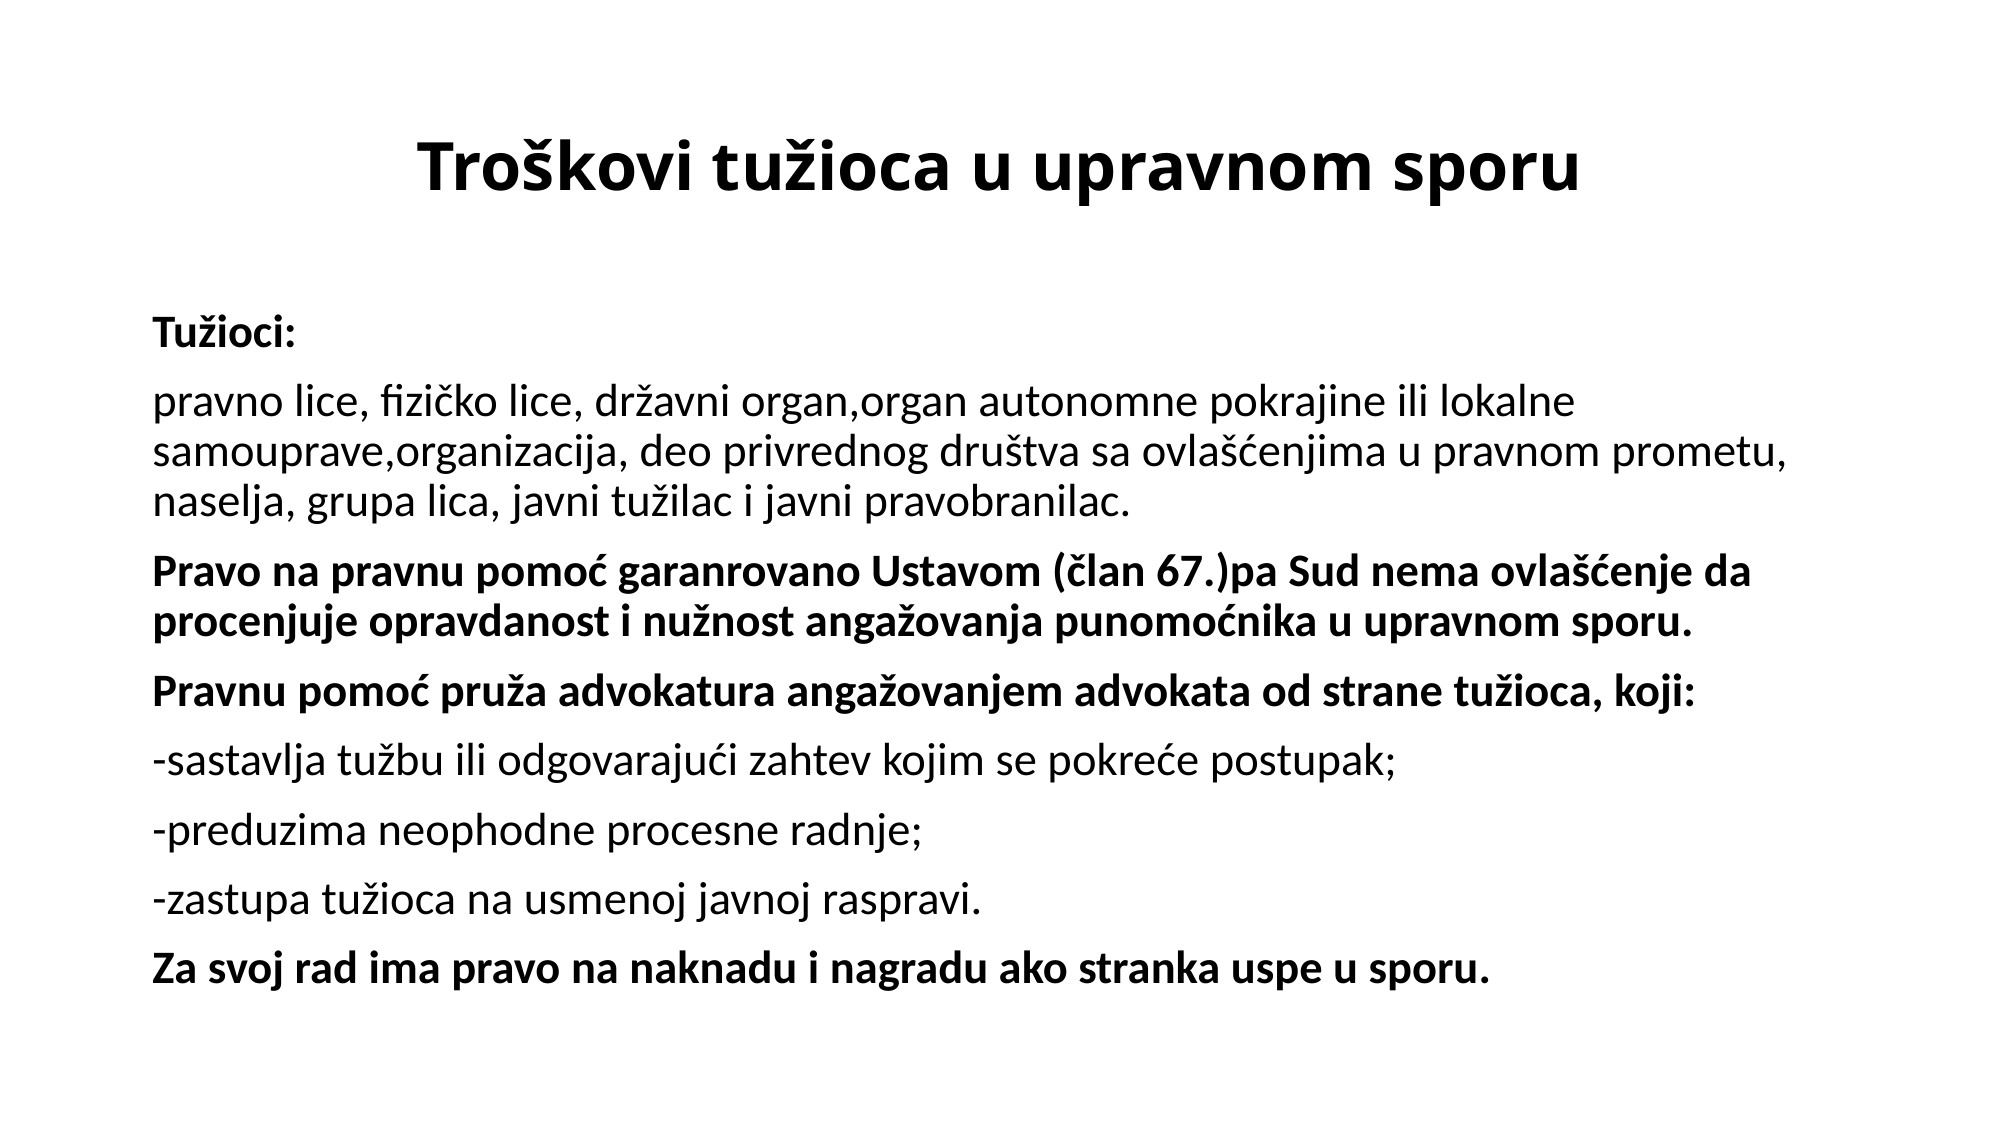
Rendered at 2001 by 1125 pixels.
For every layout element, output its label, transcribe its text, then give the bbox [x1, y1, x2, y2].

list Tužioci: pravno lice, fizičko lice, državni organ,organ autonomne pokrajine ili lokalne samouprave,organizacija, deo privrednog društva sa ovlašćenjima u pravnom prometu, naselja, grupa lica, javni tužilac i javni pravobranilac. Pravo na pravnu pomoć garanrovano Ustavom (član 67.)pa Sud nema ovlašćenje da procenjuje opravdanost i nužnost angažovanja punomoćnika u upravnom sporu. Pravnu pomoć pruža advokatura angažovanjem advokata od strane tužioca, koji: -sastavlja tužbu ili odgovarajući zahtev kojim se pokreće postupak; -preduzima neophodne procesne radnje; -zastupa tužioca na usmenoj javnoj raspravi. Za svoj rad ima pravo na naknadu i nagradu ako stranka uspe u sporu. [137, 299, 1863, 1014]
title Troškovi tužioca u upravnom sporu [137, 59, 1863, 278]
